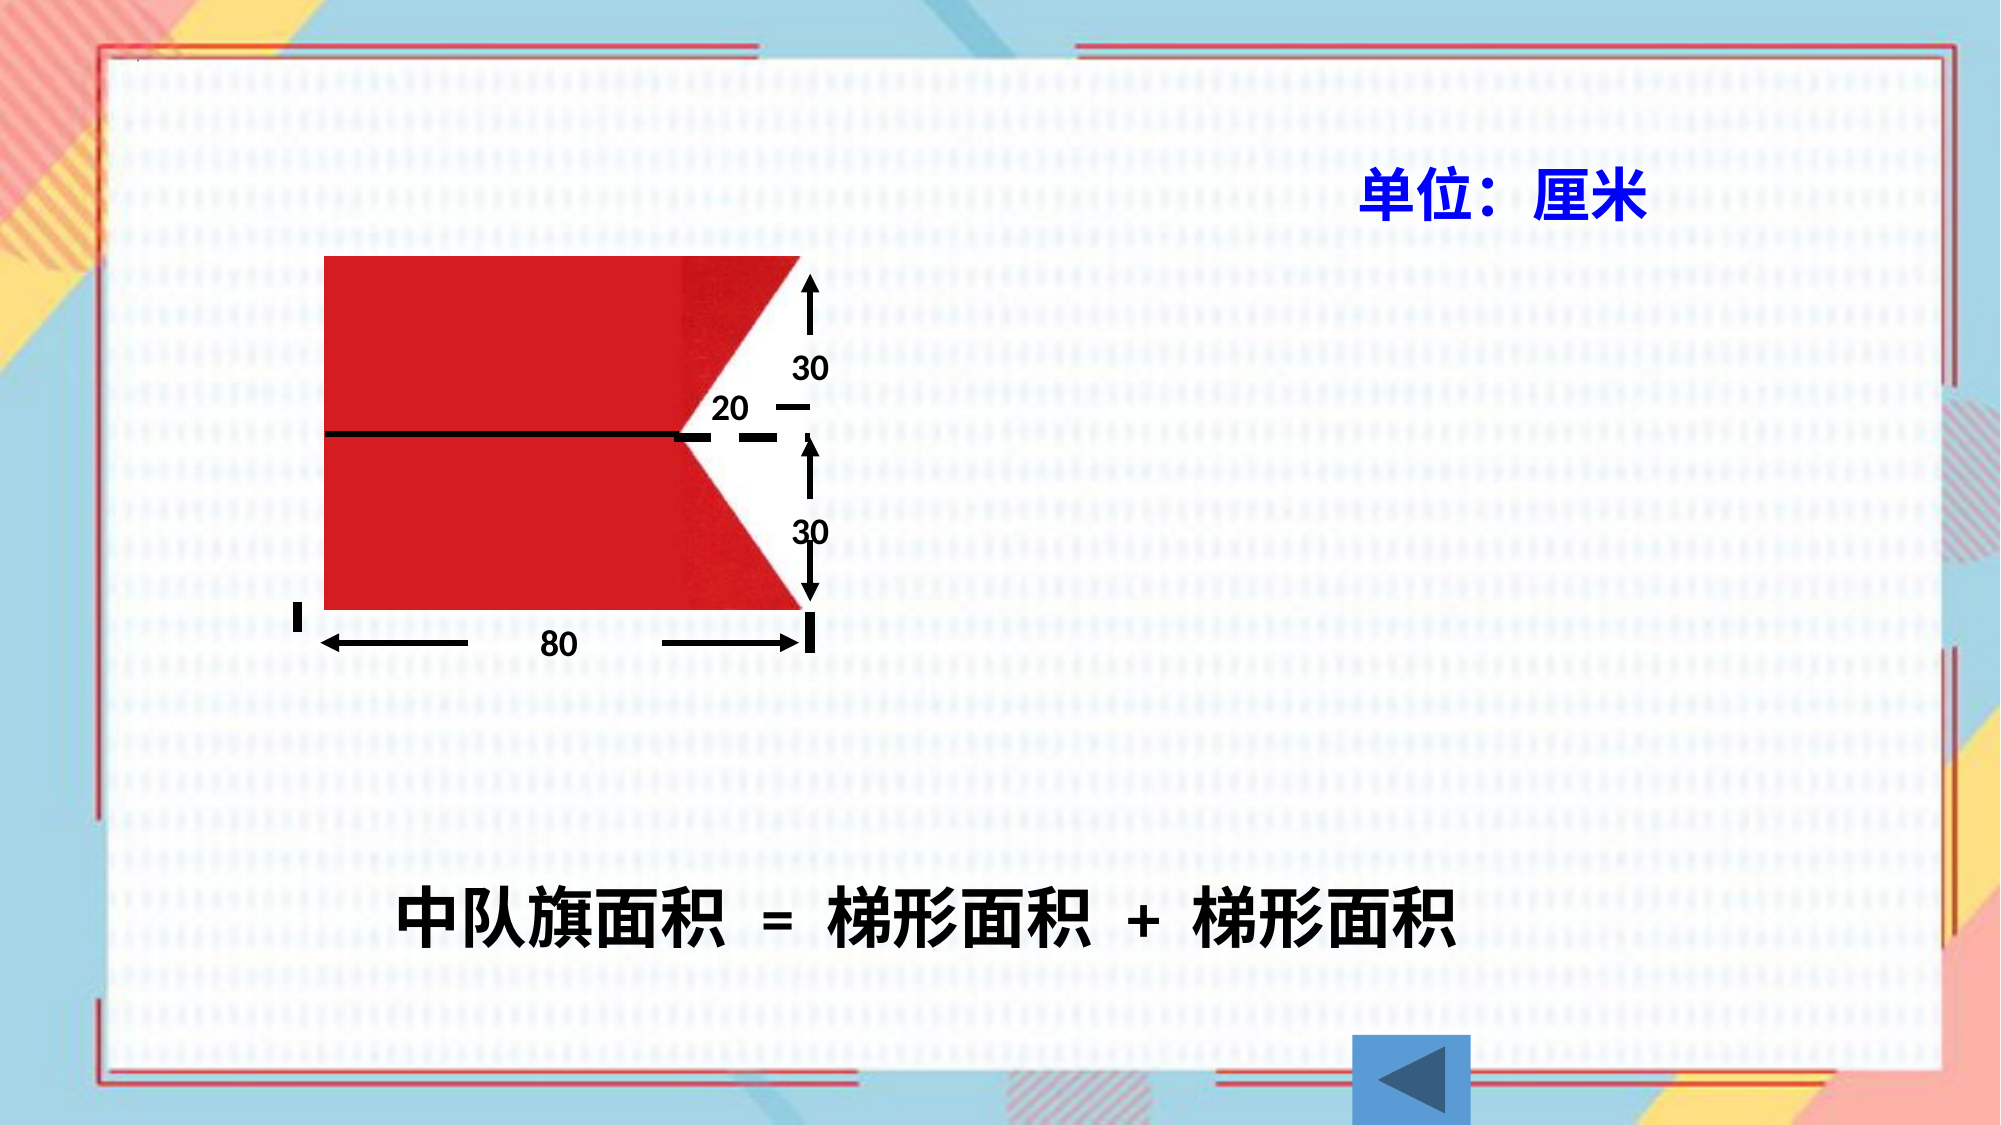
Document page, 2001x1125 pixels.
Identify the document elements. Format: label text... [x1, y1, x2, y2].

picture [0, 0, 2001, 1125]
text_box 中队旗面积 = 梯形面积 + 梯形面积 [378, 868, 1474, 964]
text_box 单位：厘米 [1342, 150, 1664, 236]
text_box [1352, 1034, 1471, 1125]
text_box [297, 273, 936, 673]
